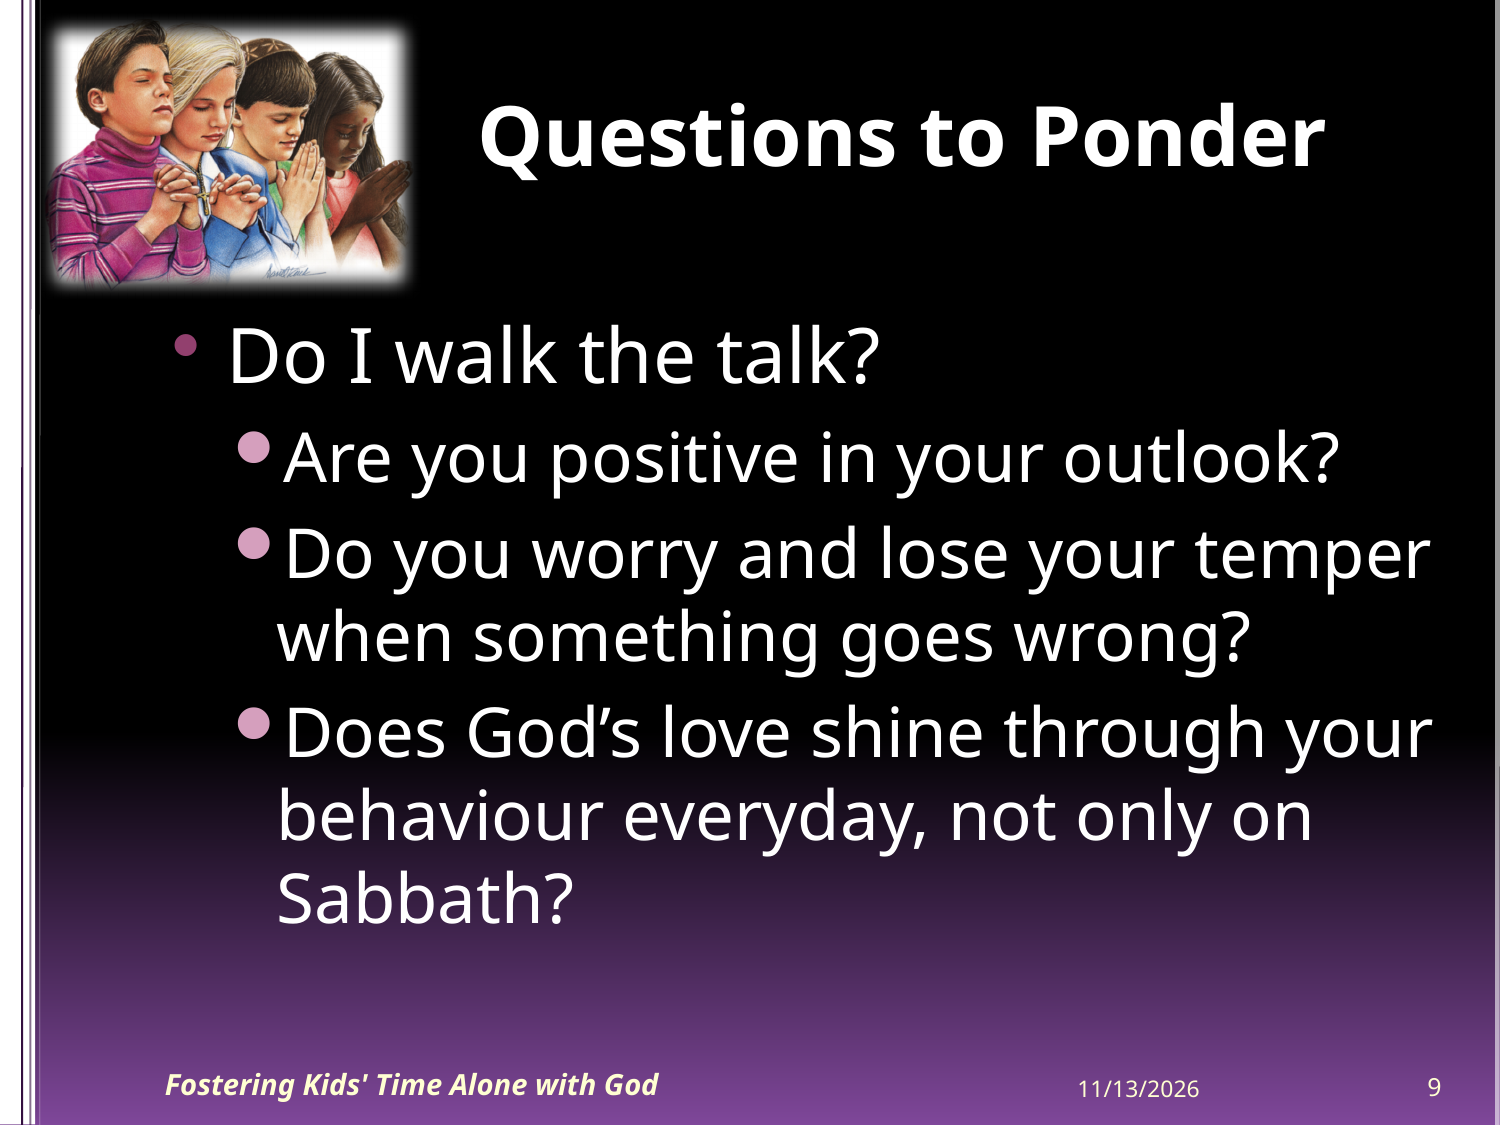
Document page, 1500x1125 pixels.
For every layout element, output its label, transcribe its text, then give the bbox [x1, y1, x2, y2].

footer Fostering Kids' Time Alone with God [150, 1053, 1063, 1114]
title Questions to Ponder [462, 37, 1450, 229]
slide_number 9 [1412, 1053, 1488, 1114]
list Do I walk the talk? Are you positive in your outlook? Do you worry and lose your temper when something goes wrong? Does God’s love shine through your behaviour everyday, not only on Sabbath? [150, 299, 1450, 1053]
picture [48, 23, 411, 289]
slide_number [1063, 1053, 1412, 1114]
